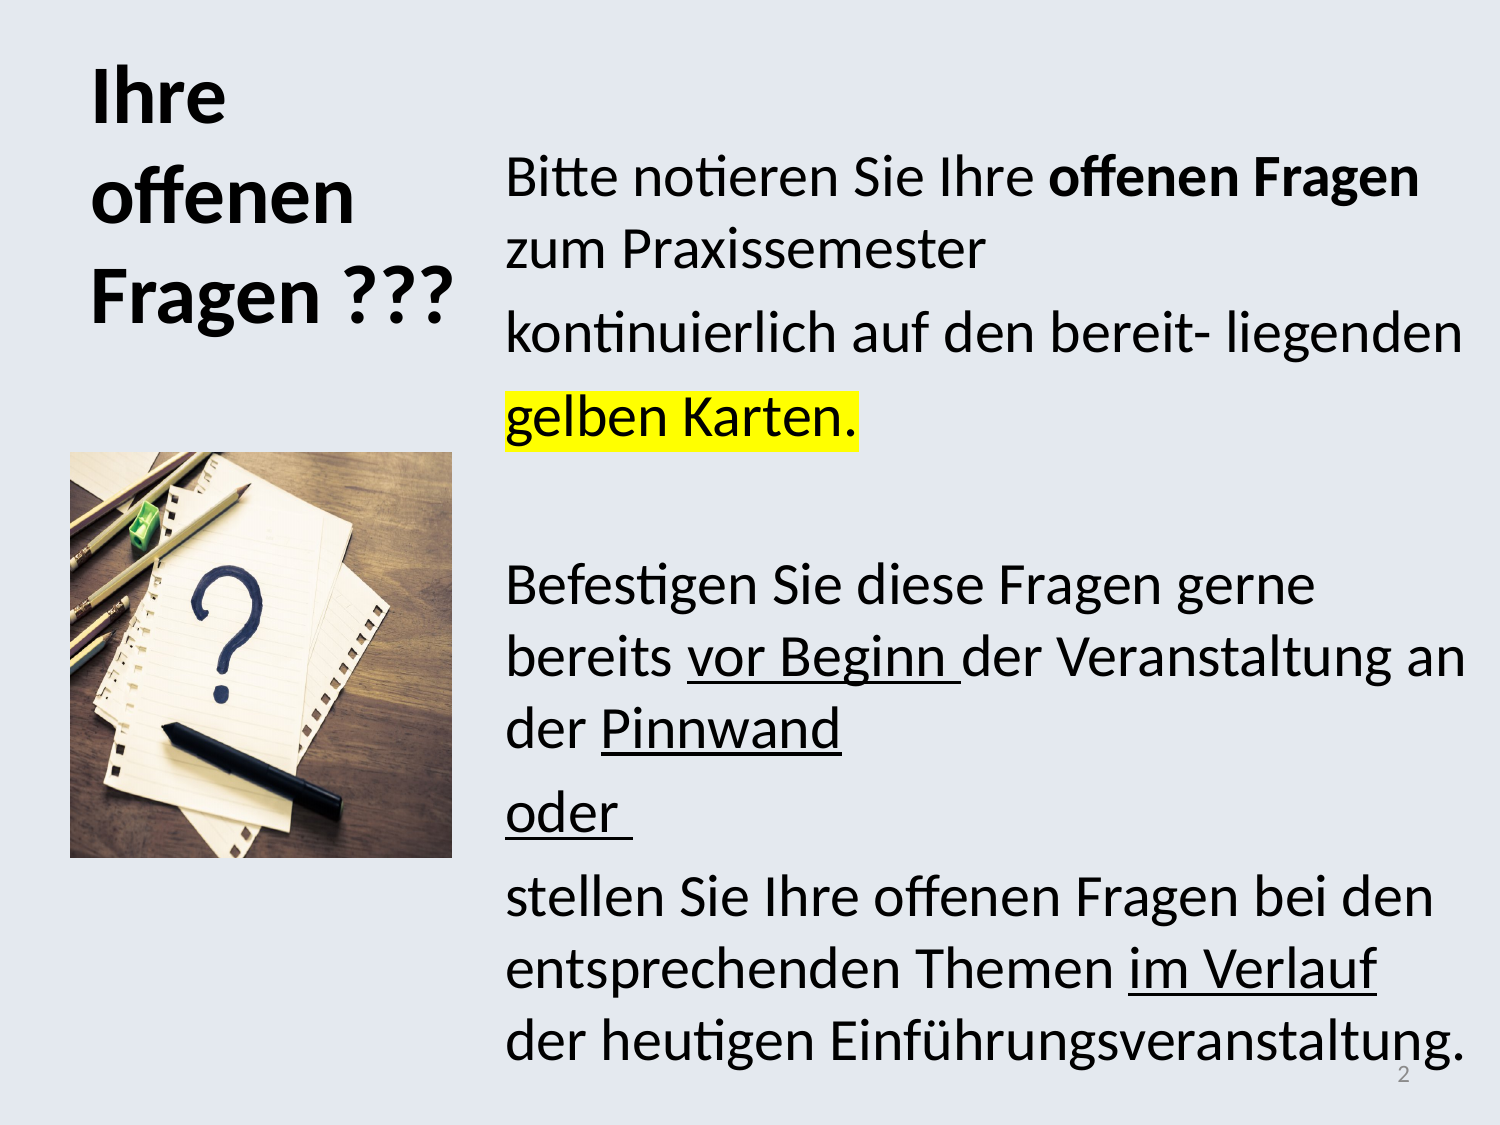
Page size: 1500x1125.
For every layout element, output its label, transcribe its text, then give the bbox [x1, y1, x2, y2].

title Ihre offenen Fragen ??? [75, 44, 490, 236]
slide_number 2 [1074, 1042, 1425, 1103]
picture [69, 451, 452, 858]
list Bitte notieren Sie Ihre offenen Fragen zum Praxissemester kontinuierlich auf den bereit- liegenden gelben Karten. Befestigen Sie diese Fragen gerne bereits vor Beginn der Veranstaltung an der Pinnwand oder stellen Sie Ihre offenen Fragen bei den entsprechenden Themen im Verlauf der heutigen Einführungsveranstaltung. [490, 44, 1483, 1125]
